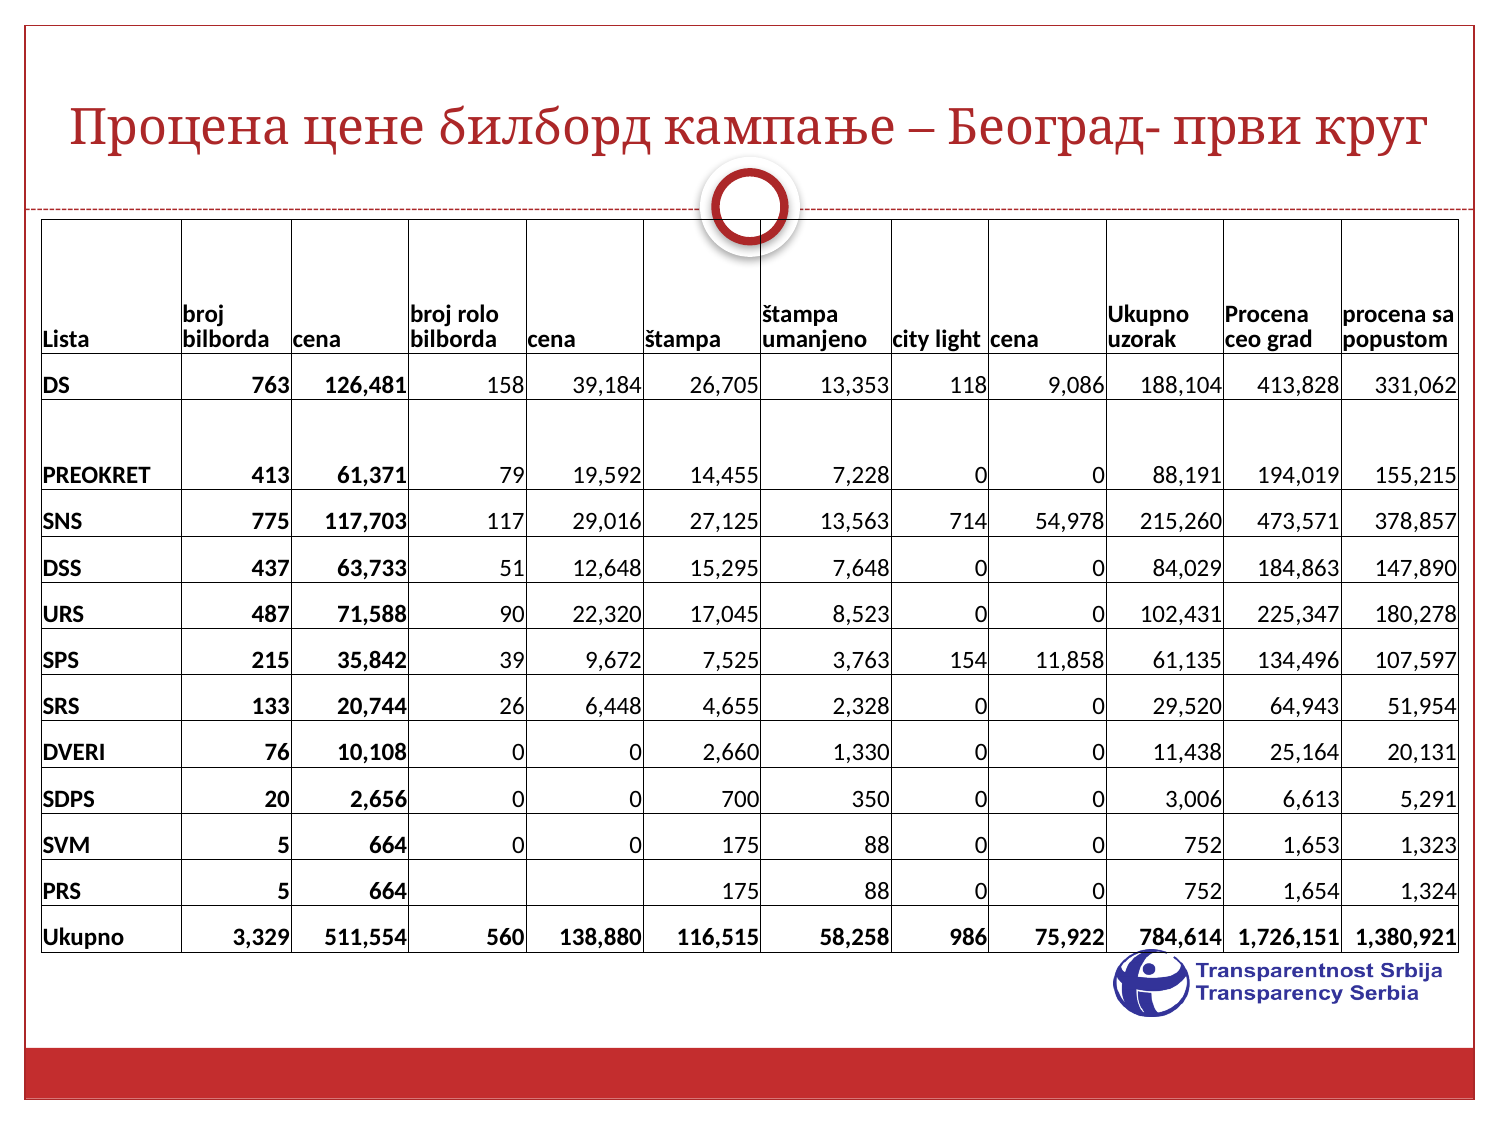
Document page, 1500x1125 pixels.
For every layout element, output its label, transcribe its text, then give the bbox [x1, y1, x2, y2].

table_cell 51,954 [1342, 675, 1458, 720]
table_cell 8,523 [761, 583, 891, 628]
table_cell 175 [644, 814, 760, 859]
table_cell 215,260 [1107, 490, 1223, 536]
table_cell 133 [182, 675, 291, 720]
table_cell 117,703 [292, 490, 408, 536]
table_cell 147,890 [1342, 537, 1458, 582]
table_cell 29,016 [527, 490, 643, 536]
table_cell 2,328 [761, 675, 891, 720]
table_cell 26 [409, 675, 526, 720]
table_cell 2,656 [292, 768, 408, 813]
table_cell 14,455 [644, 400, 760, 489]
table_cell 511,554 [292, 906, 408, 952]
table_cell 215 [182, 629, 291, 674]
table_cell 194,019 [1224, 400, 1341, 489]
table_cell 75,922 [989, 906, 1106, 952]
table_cell 664 [292, 814, 408, 859]
table_cell 0 [892, 814, 988, 859]
table_header cena [292, 220, 408, 353]
table_header Lista [42, 220, 181, 353]
table_cell 0 [892, 537, 988, 582]
table_cell 17,045 [644, 583, 760, 628]
table_cell 29,520 [1107, 675, 1223, 720]
table_cell 11,858 [989, 629, 1106, 674]
table_header cena [527, 220, 643, 353]
table_cell 184,863 [1224, 537, 1341, 582]
table_cell 7,525 [644, 629, 760, 674]
table_cell 0 [527, 814, 643, 859]
table_cell 700 [644, 768, 760, 813]
table_cell 0 [989, 675, 1106, 720]
table_cell 0 [892, 860, 988, 905]
table_cell 76 [182, 721, 291, 767]
table_cell 1,330 [761, 721, 891, 767]
table_cell 54,978 [989, 490, 1106, 536]
table_cell 4,655 [644, 675, 760, 720]
table_cell 6,613 [1224, 768, 1341, 813]
table_cell 5 [182, 860, 291, 905]
table_cell 63,733 [292, 537, 408, 582]
table_cell 158 [409, 354, 526, 399]
table_cell 1,324 [1342, 860, 1458, 905]
table_cell 13,353 [761, 354, 891, 399]
table_cell 6,448 [527, 675, 643, 720]
table_cell 1,323 [1342, 814, 1458, 859]
table_cell SRS [42, 675, 181, 720]
table_header štampa [644, 220, 760, 353]
table_cell 155,215 [1342, 400, 1458, 489]
table_cell 88,191 [1107, 400, 1223, 489]
table_cell 11,438 [1107, 721, 1223, 767]
table_cell Ukupno [42, 906, 181, 952]
table_cell 61,135 [1107, 629, 1223, 674]
table_header štampa umanjeno [761, 220, 891, 353]
table_cell 175 [644, 860, 760, 905]
table_cell 3,006 [1107, 768, 1223, 813]
table_cell 10,108 [292, 721, 408, 767]
table_cell 0 [527, 768, 643, 813]
table_cell 752 [1107, 860, 1223, 905]
table_cell 13,563 [761, 490, 891, 536]
table_cell 413,828 [1224, 354, 1341, 399]
table_cell 20 [182, 768, 291, 813]
table_header Ukupno uzorak [1107, 220, 1223, 353]
table_cell 3,329 [182, 906, 291, 952]
table_cell 0 [989, 721, 1106, 767]
table_cell 350 [761, 768, 891, 813]
table_cell DS [42, 354, 181, 399]
table_cell 9,086 [989, 354, 1106, 399]
table_cell 0 [989, 537, 1106, 582]
table_cell 154 [892, 629, 988, 674]
table_cell 88 [761, 860, 891, 905]
table_cell 20,131 [1342, 721, 1458, 767]
table_cell 88 [761, 814, 891, 859]
table_header procena sa popustom [1342, 220, 1458, 353]
table_cell 0 [989, 814, 1106, 859]
table_cell 134,496 [1224, 629, 1341, 674]
table_cell 107,597 [1342, 629, 1458, 674]
table_header Procena ceo grad [1224, 220, 1341, 353]
table_cell 22,320 [527, 583, 643, 628]
table_cell SDPS [42, 768, 181, 813]
table_cell 27,125 [644, 490, 760, 536]
table_cell 0 [409, 721, 526, 767]
table_header cena [989, 220, 1106, 353]
table_cell 117 [409, 490, 526, 536]
table_cell URS [42, 583, 181, 628]
table_cell 473,571 [1224, 490, 1341, 536]
table_cell 180,278 [1342, 583, 1458, 628]
table_cell 784,614 [1107, 906, 1223, 952]
table_cell PRS [42, 860, 181, 905]
table_cell 39,184 [527, 354, 643, 399]
table_cell SNS [42, 490, 181, 536]
table_header broj bilborda [182, 220, 291, 353]
title Процена цене билборд кампање – Београд- први круг [49, 37, 1450, 162]
table_cell 437 [182, 537, 291, 582]
table_cell 79 [409, 400, 526, 489]
table_cell 986 [892, 906, 988, 952]
table_cell 763 [182, 354, 291, 399]
table_cell 116,515 [644, 906, 760, 952]
table_cell 7,228 [761, 400, 891, 489]
table_cell 5,291 [1342, 768, 1458, 813]
table_cell 487 [182, 583, 291, 628]
table_cell 0 [989, 860, 1106, 905]
picture [1113, 953, 1442, 1017]
table_cell 0 [892, 768, 988, 813]
table_cell 0 [892, 400, 988, 489]
table_cell SVM [42, 814, 181, 859]
table_cell 3,763 [761, 629, 891, 674]
table_cell 331,062 [1342, 354, 1458, 399]
table_cell 25,164 [1224, 721, 1341, 767]
table_cell 1,380,921 [1342, 906, 1458, 952]
table_cell 752 [1107, 814, 1223, 859]
table_cell 64,943 [1224, 675, 1341, 720]
table_cell 0 [409, 768, 526, 813]
table_cell 1,654 [1224, 860, 1341, 905]
table_cell 84,029 [1107, 537, 1223, 582]
table_cell DVERI [42, 721, 181, 767]
table_cell 775 [182, 490, 291, 536]
table_cell 413 [182, 400, 291, 489]
table_cell 26,705 [644, 354, 760, 399]
table_cell 126,481 [292, 354, 408, 399]
table_cell DSS [42, 537, 181, 582]
table_cell 15,295 [644, 537, 760, 582]
table_cell 0 [989, 768, 1106, 813]
table_cell 51 [409, 537, 526, 582]
table_cell 714 [892, 490, 988, 536]
table_cell 2,660 [644, 721, 760, 767]
table_cell 1,726,151 [1224, 906, 1341, 952]
table_cell 71,588 [292, 583, 408, 628]
table_cell 0 [892, 675, 988, 720]
table_cell 58,258 [761, 906, 891, 952]
table_cell 0 [409, 814, 526, 859]
table_cell 0 [989, 583, 1106, 628]
table_cell 560 [409, 906, 526, 952]
table_cell 39 [409, 629, 526, 674]
table_cell 664 [292, 860, 408, 905]
table_cell 1,653 [1224, 814, 1341, 859]
table_cell [527, 860, 643, 905]
table_cell 118 [892, 354, 988, 399]
table_cell 7,648 [761, 537, 891, 582]
table_cell 378,857 [1342, 490, 1458, 536]
table_cell 0 [892, 583, 988, 628]
table_cell 138,880 [527, 906, 643, 952]
table_cell 0 [892, 721, 988, 767]
table_cell 61,371 [292, 400, 408, 489]
table_cell 188,104 [1107, 354, 1223, 399]
table_cell 19,592 [527, 400, 643, 489]
table_header broj rolo bilborda [409, 220, 526, 353]
table_cell 35,842 [292, 629, 408, 674]
table_cell 5 [182, 814, 291, 859]
table_cell 102,431 [1107, 583, 1223, 628]
table_cell 9,672 [527, 629, 643, 674]
table_cell 225,347 [1224, 583, 1341, 628]
table_cell 12,648 [527, 537, 643, 582]
table_cell [409, 860, 526, 905]
table_cell 0 [989, 400, 1106, 489]
table_cell 90 [409, 583, 526, 628]
table_header city light [892, 220, 988, 353]
table_cell 20,744 [292, 675, 408, 720]
table_cell PREOKRET [42, 400, 181, 489]
table_cell SPS [42, 629, 181, 674]
table_cell 0 [527, 721, 643, 767]
